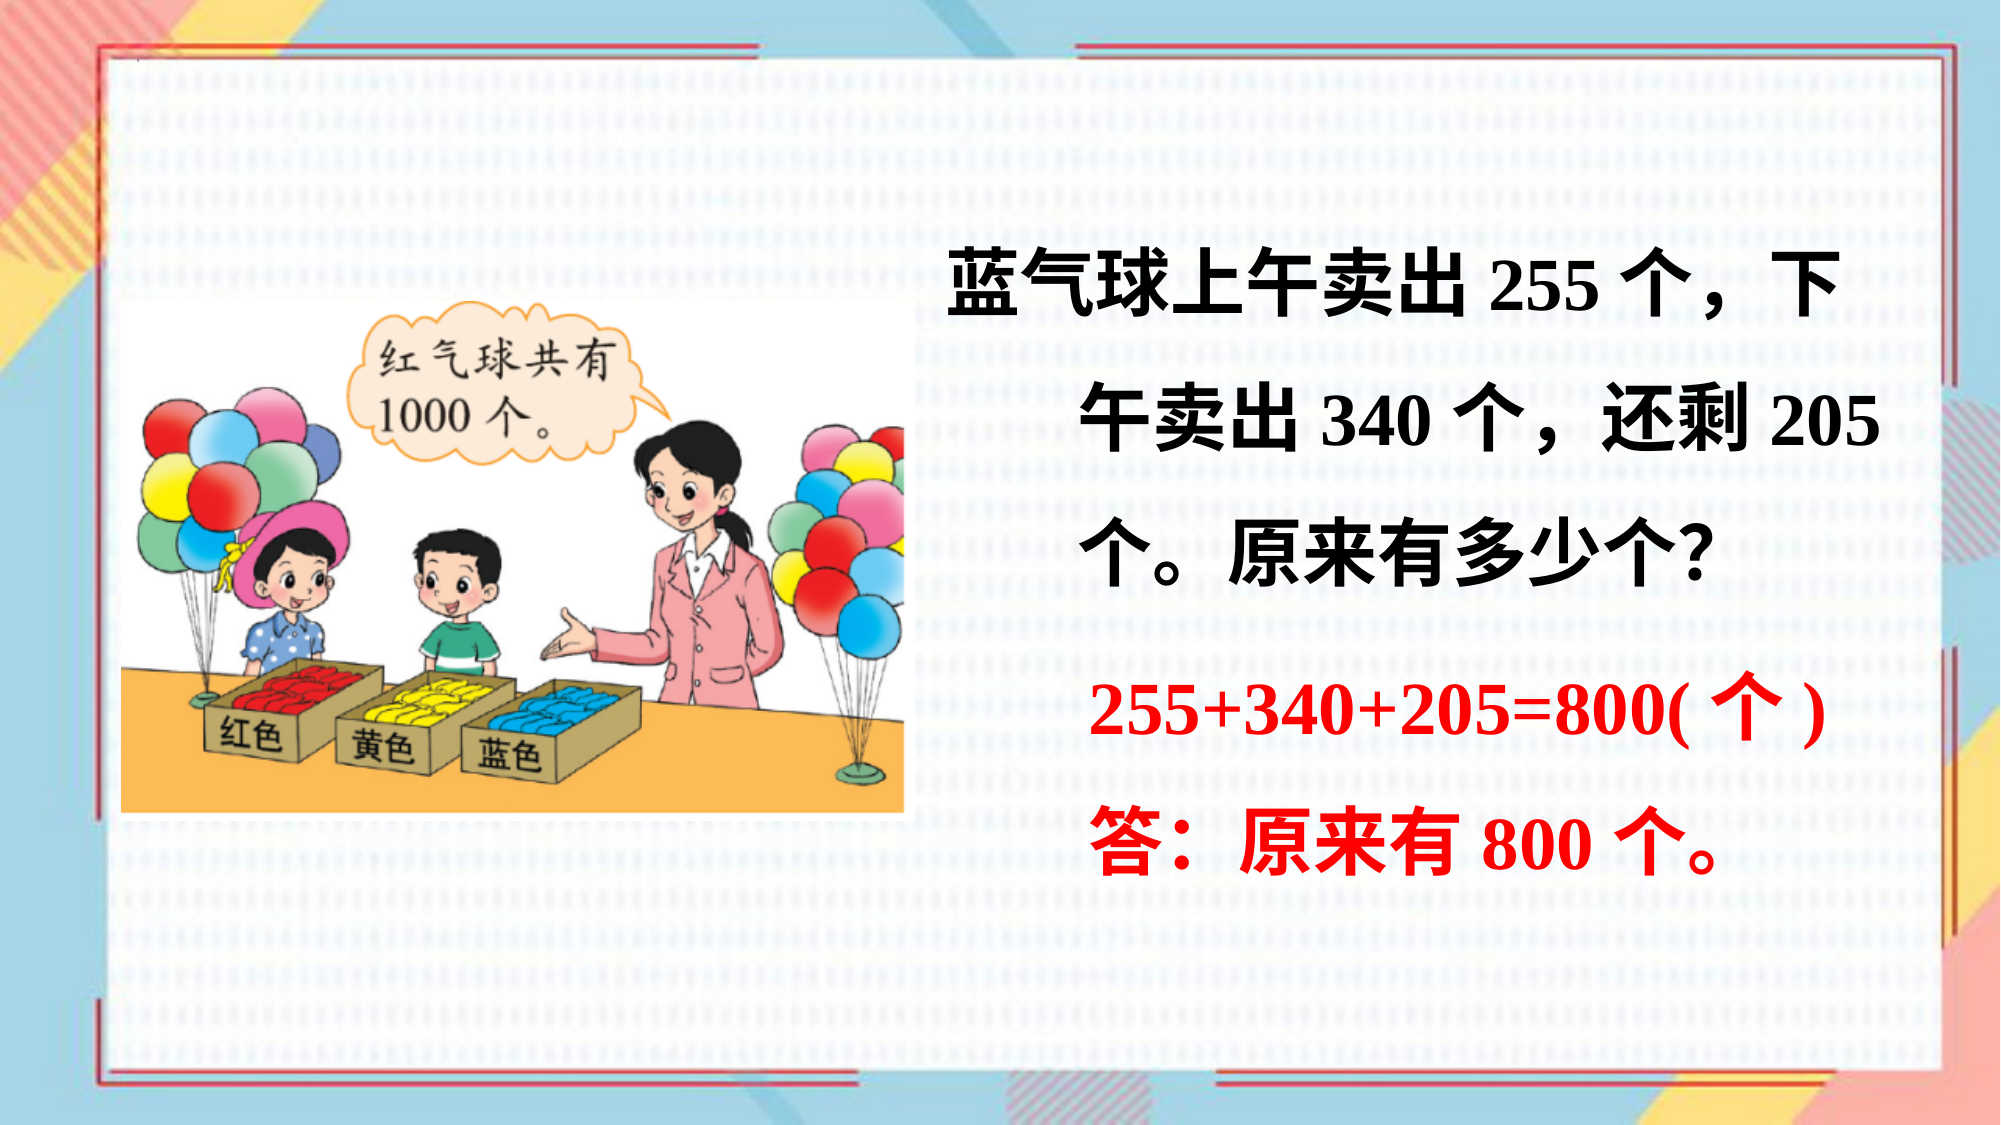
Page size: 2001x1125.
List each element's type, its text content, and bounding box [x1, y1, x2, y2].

text_box 蓝气球上午卖出255个，下午卖出340个，还剩205个。原来有多少个？ [930, 183, 1910, 604]
picture [0, 0, 2001, 1125]
text_box 255+340+205=800(个) 答：原来有800个。 [1073, 607, 1854, 893]
